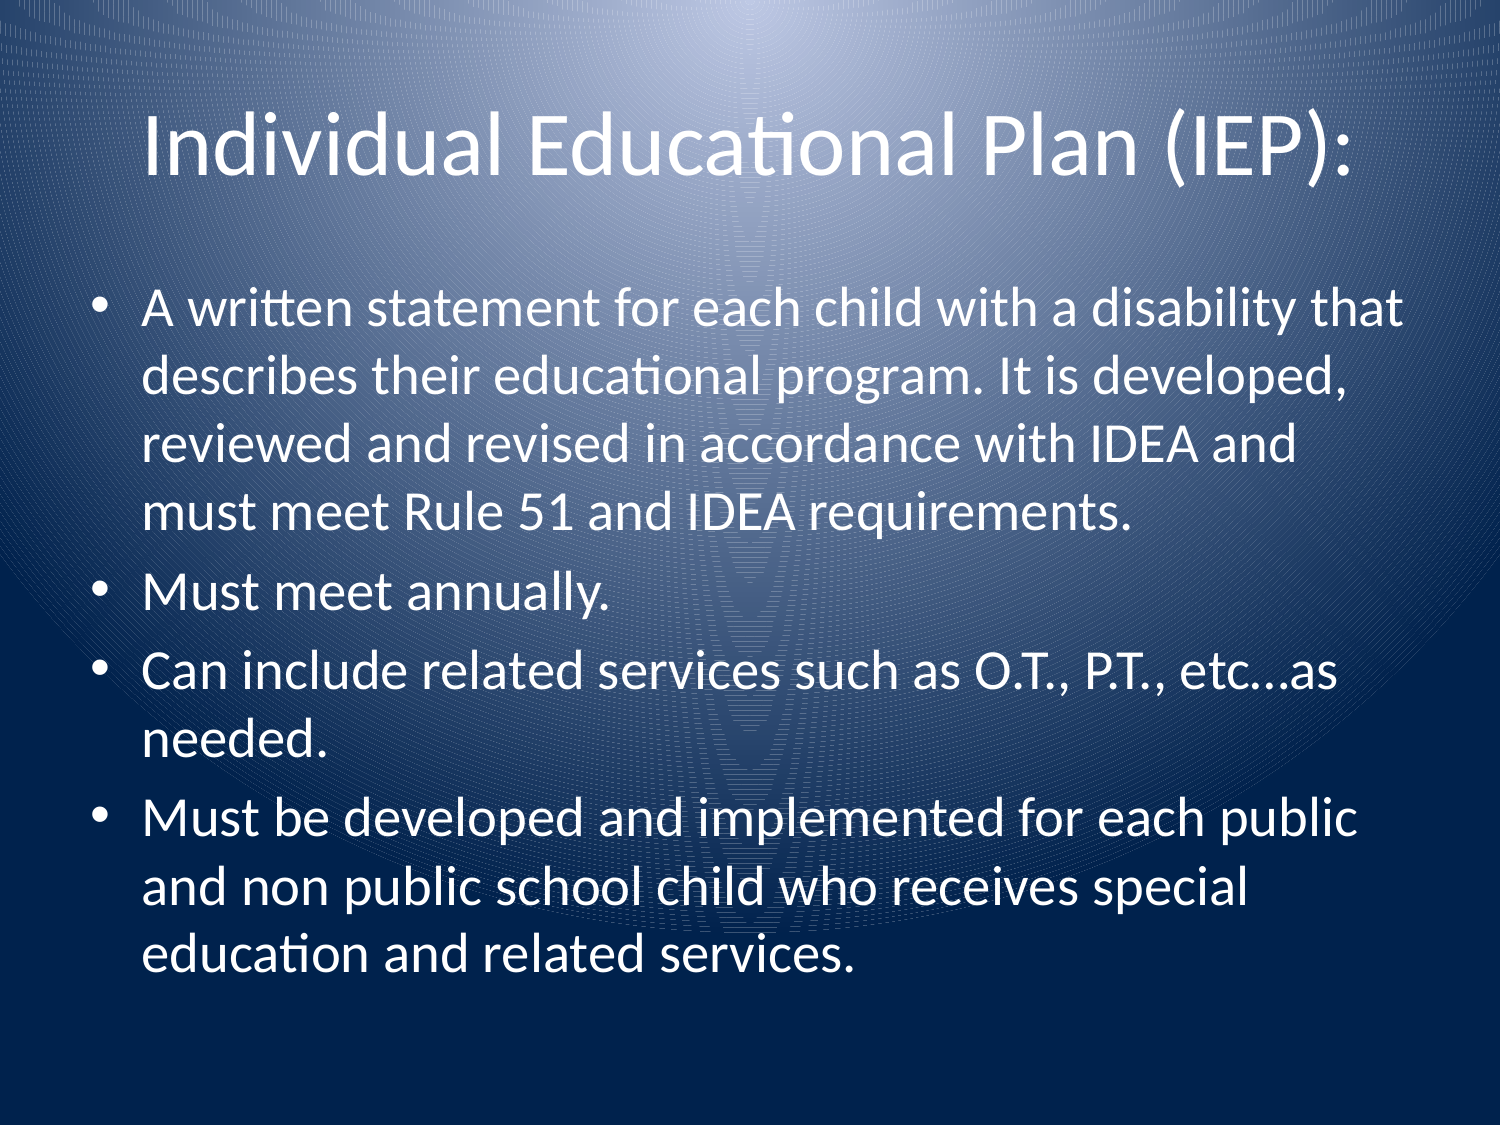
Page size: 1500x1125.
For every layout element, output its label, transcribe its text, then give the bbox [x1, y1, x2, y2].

list A written statement for each child with a disability that describes their educational program. It is developed, reviewed and revised in accordance with IDEA and must meet Rule 51 and IDEA requirements. Must meet annually. Can include related services such as O.T., P.T., etc…as needed. Must be developed and implemented for each public and non public school child who receives special education and related services. [75, 262, 1425, 1005]
title Individual Educational Plan (IEP): [75, 45, 1425, 233]
